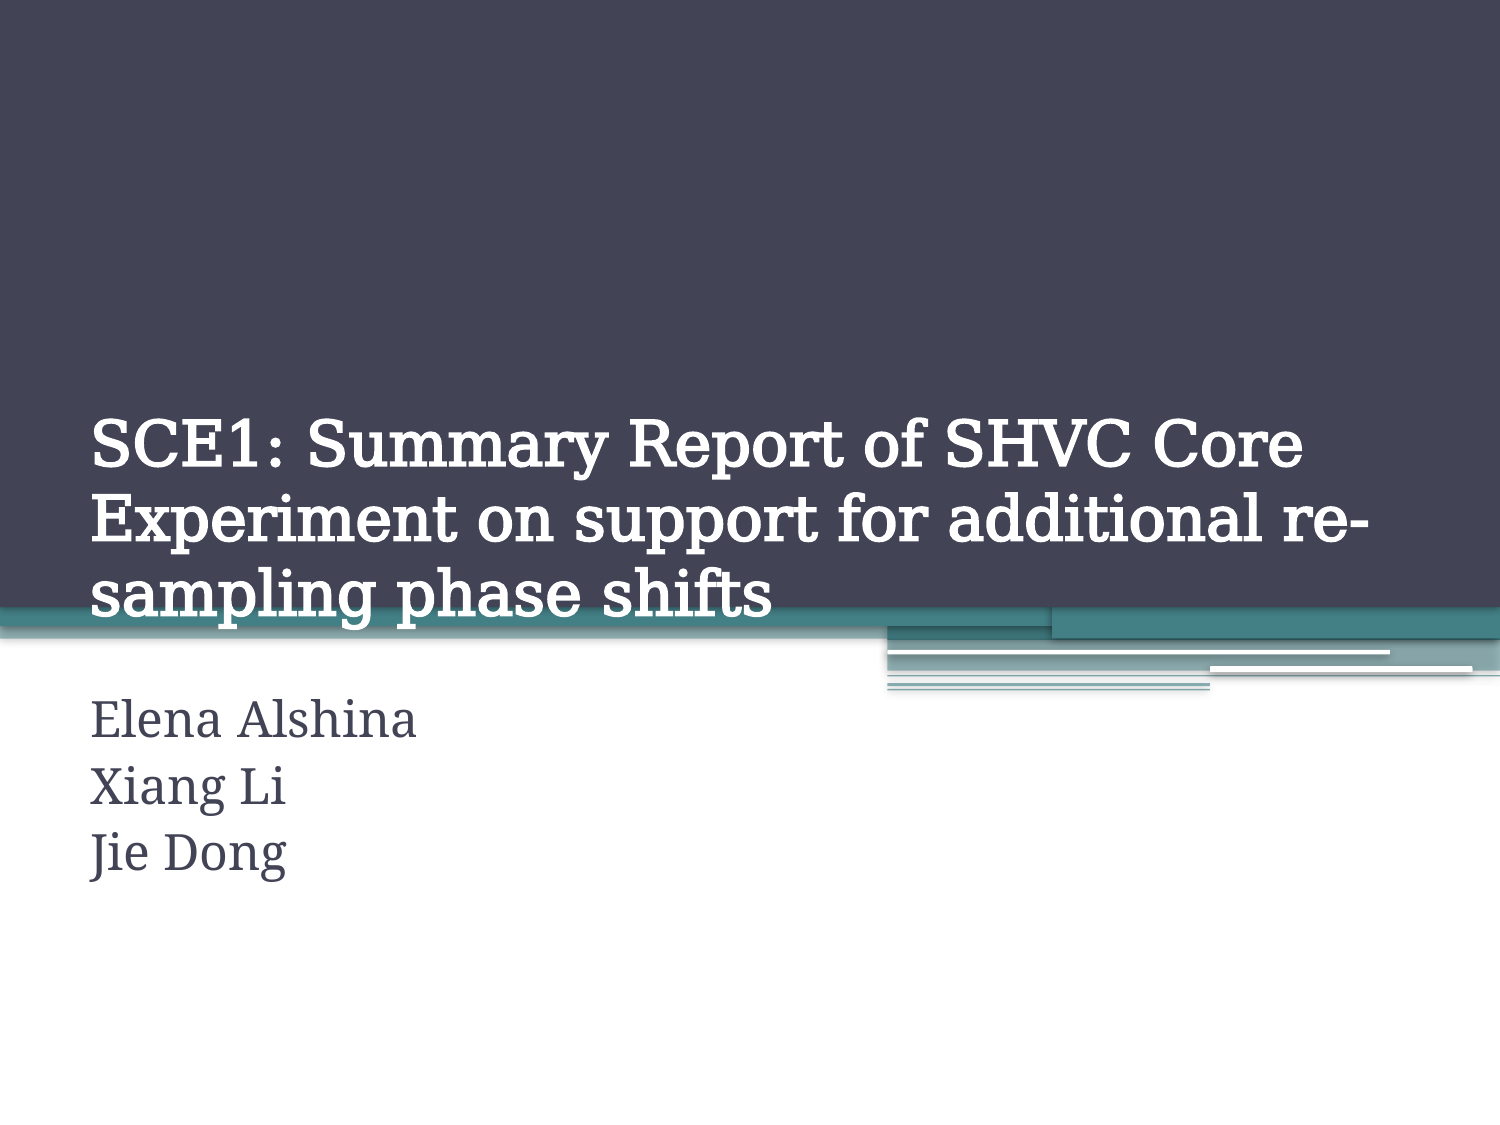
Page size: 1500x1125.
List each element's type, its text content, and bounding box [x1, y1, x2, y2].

subtitle Elena Alshina Xiang Li Jie Dong [64, 680, 878, 969]
title SCE1: Summary Report of SHVC Core Experiment on support for additional re-sampling phase shifts [75, 394, 1463, 636]
